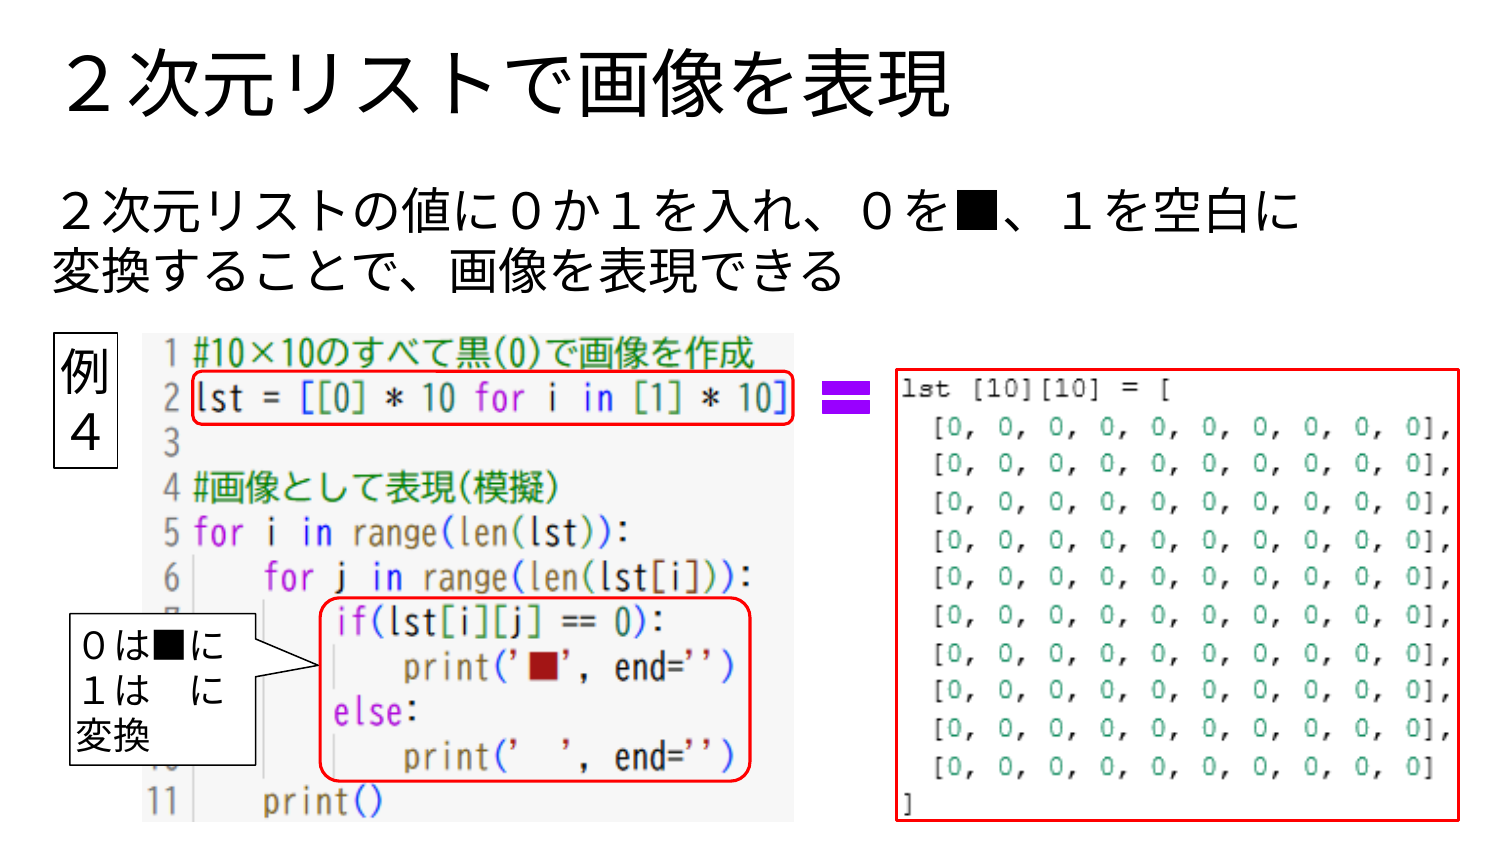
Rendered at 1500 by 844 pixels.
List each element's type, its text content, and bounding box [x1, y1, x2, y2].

picture [142, 332, 794, 823]
text_box [822, 381, 870, 395]
title ２次元リストで画像を表現 [36, 21, 1435, 131]
picture [897, 371, 1457, 820]
text_box [822, 400, 870, 413]
text_box ２次元リストの値に０か１を入れ、０を■、１を空白に 変換することで、画像を表現できる [36, 164, 1362, 315]
text_box ０は■に １は に 変換 [69, 613, 137, 766]
text_box 例 ４ [53, 333, 118, 469]
